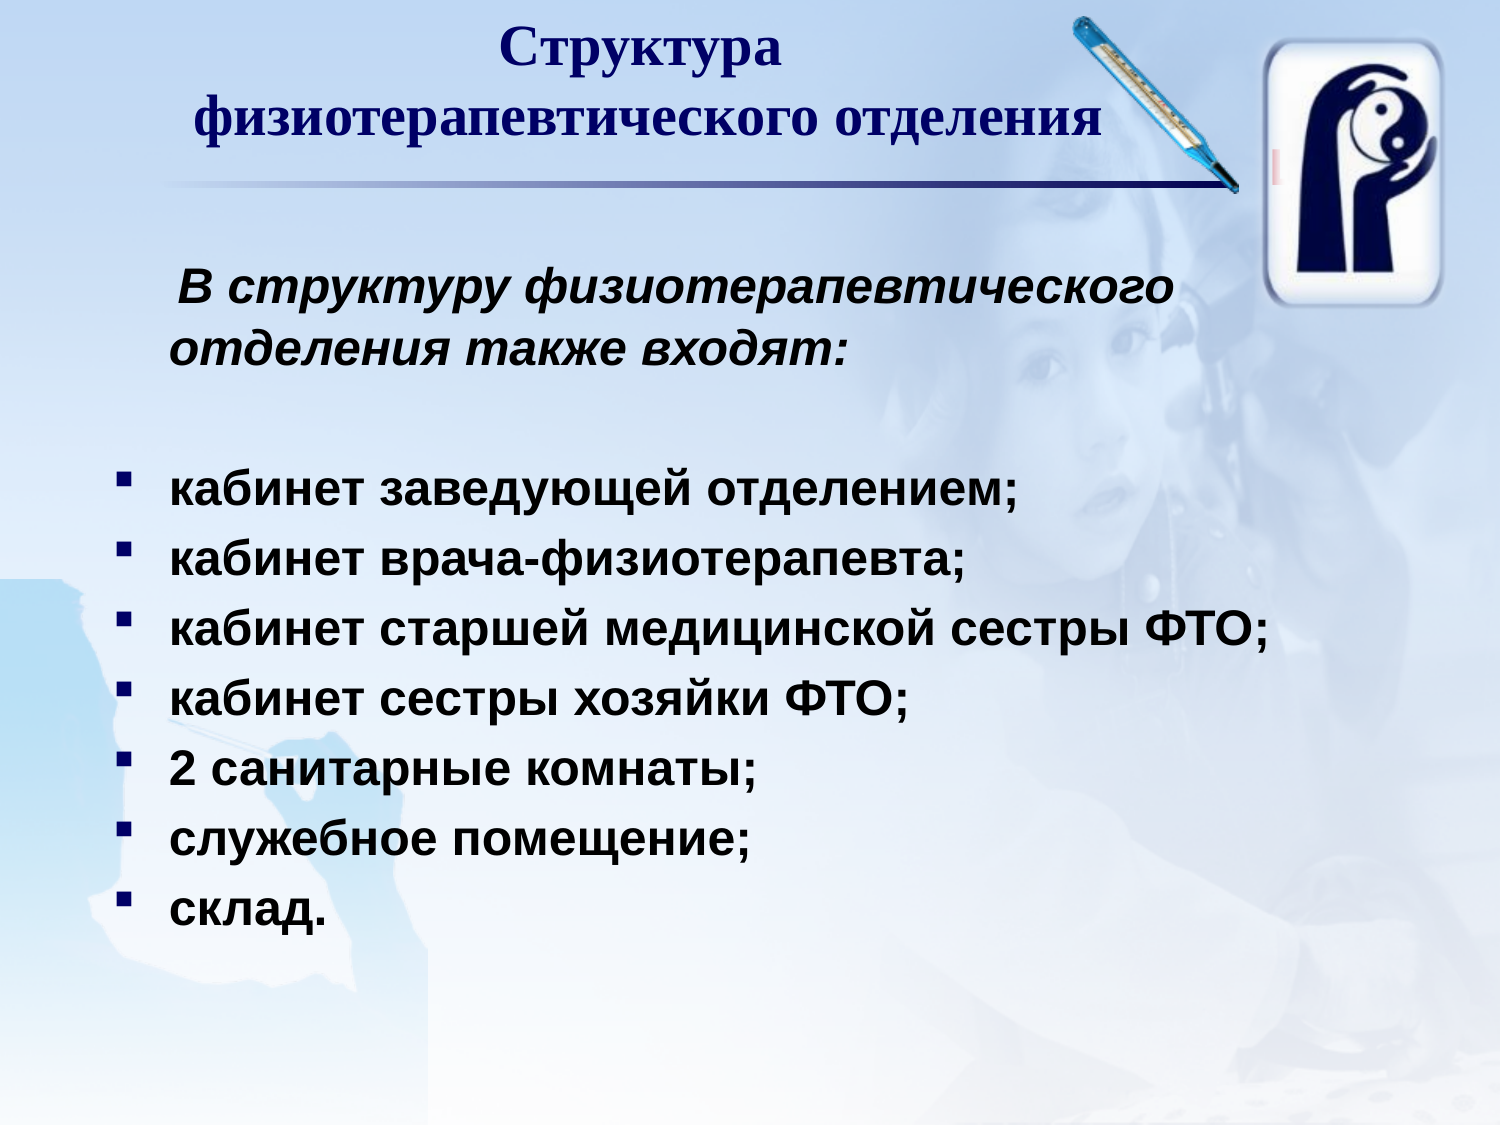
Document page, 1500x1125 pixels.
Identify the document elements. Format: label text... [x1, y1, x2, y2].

text_box [726, 12, 774, 63]
list В структуру физиотерапевтического отделения также входят: кабинет заведующей отделением; кабинет врача-физиотерапевта; кабинет старшей медицинской сестры ФТО; кабинет сестры хозяйки ФТО; 2 санитарные комнаты; служебное помещение; склад. [97, 237, 1425, 1056]
picture [0, 0, 1500, 1125]
text_box Структура физиотерапевтического отделения [41, 0, 1256, 183]
